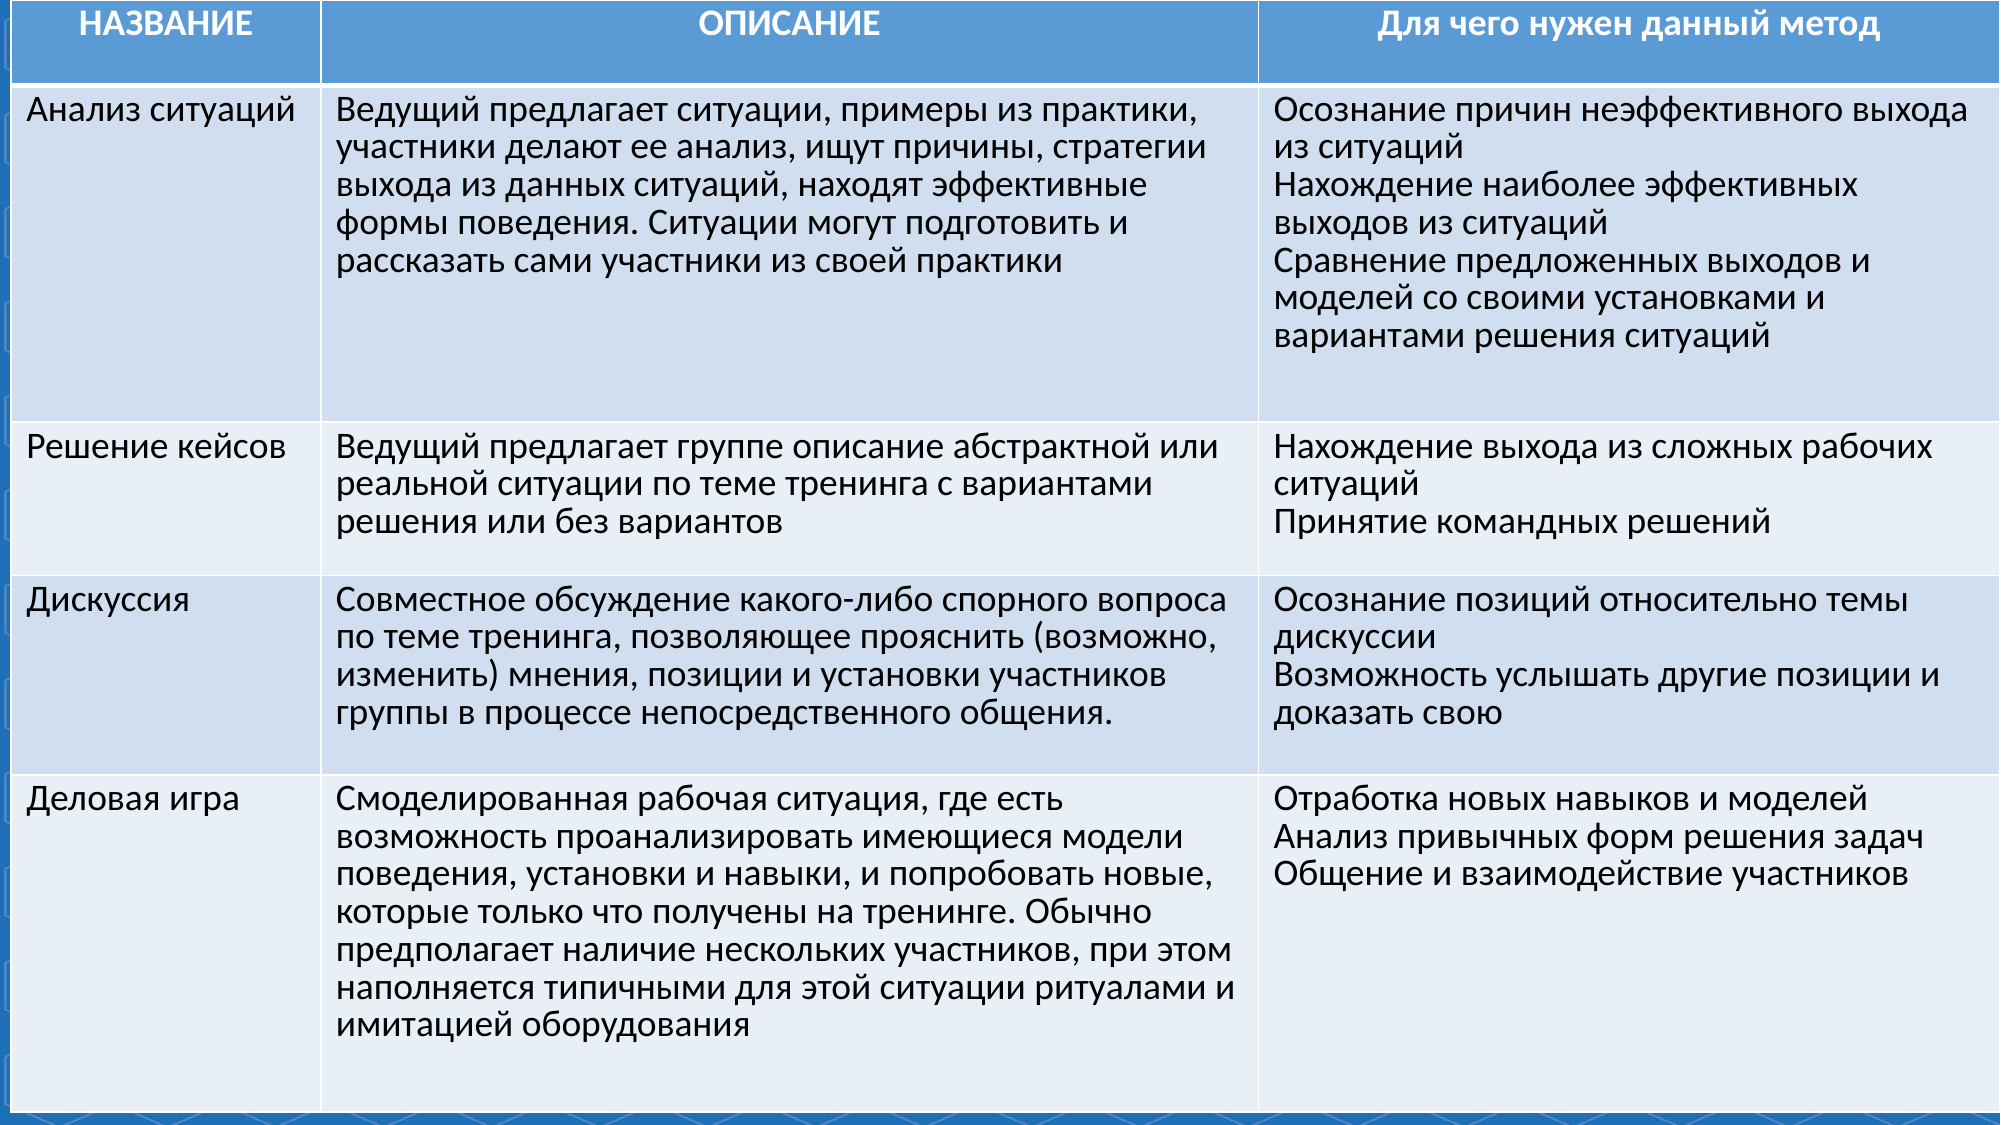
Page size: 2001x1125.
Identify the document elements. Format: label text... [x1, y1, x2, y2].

table_header НАЗВАНИЕ [12, 1, 320, 83]
table_cell Дискуссия [12, 576, 320, 774]
table_cell Осознание позиций относительно темы дискуссии Возможность услышать другие позиции и доказать свою [1259, 576, 1999, 774]
table_cell Анализ ситуаций [12, 88, 320, 421]
table_cell Смоделированная рабочая ситуация, где есть возможность проанализировать имеющиеся модели поведения, установки и навыки, и попробовать новые, которые только что получены на тренинге. Обычно предполагает наличие нескольких участников, при этом наполняется типичными для этой ситуации ритуалами и имитацией оборудования [322, 776, 1258, 1111]
table_cell Нахождение выхода из сложных рабочих ситуаций Принятие командных решений [1259, 423, 1999, 575]
table_cell Ведущий предлагает группе описание абстрактной или реальной ситуации по теме тренинга с вариантами решения или без вариантов [322, 423, 1258, 575]
table_header ОПИСАНИЕ [322, 1, 1258, 83]
table_header Для чего нужен данный метод [1259, 1, 1999, 83]
picture [0, 0, 2000, 1125]
table_cell Решение кейсов [12, 423, 320, 575]
table_cell Деловая игра [12, 776, 320, 1111]
table_cell Ведущий предлагает ситуации, примеры из практики, участники делают ее анализ, ищут причины, стратегии выхода из данных ситуаций, находят эффективные формы поведения. Ситуации могут подготовить и рассказать сами участники из своей практики [322, 88, 1258, 421]
table_cell Отработка новых навыков и моделей Анализ привычных форм решения задач Общение и взаимодействие участников [1259, 776, 1999, 1111]
table_cell Осознание причин неэффективного выхода из ситуаций Нахождение наиболее эффективных выходов из ситуаций Сравнение предложенных выходов и моделей со своими установками и вариантами решения ситуаций [1259, 88, 1999, 421]
table_cell Совместное обсуждение какого-либо спорного вопроса по теме тренинга, позволяющее прояснить (возможно, изменить) мнения, позиции и установки участников группы в процессе непосредственного общения. [322, 576, 1258, 774]
